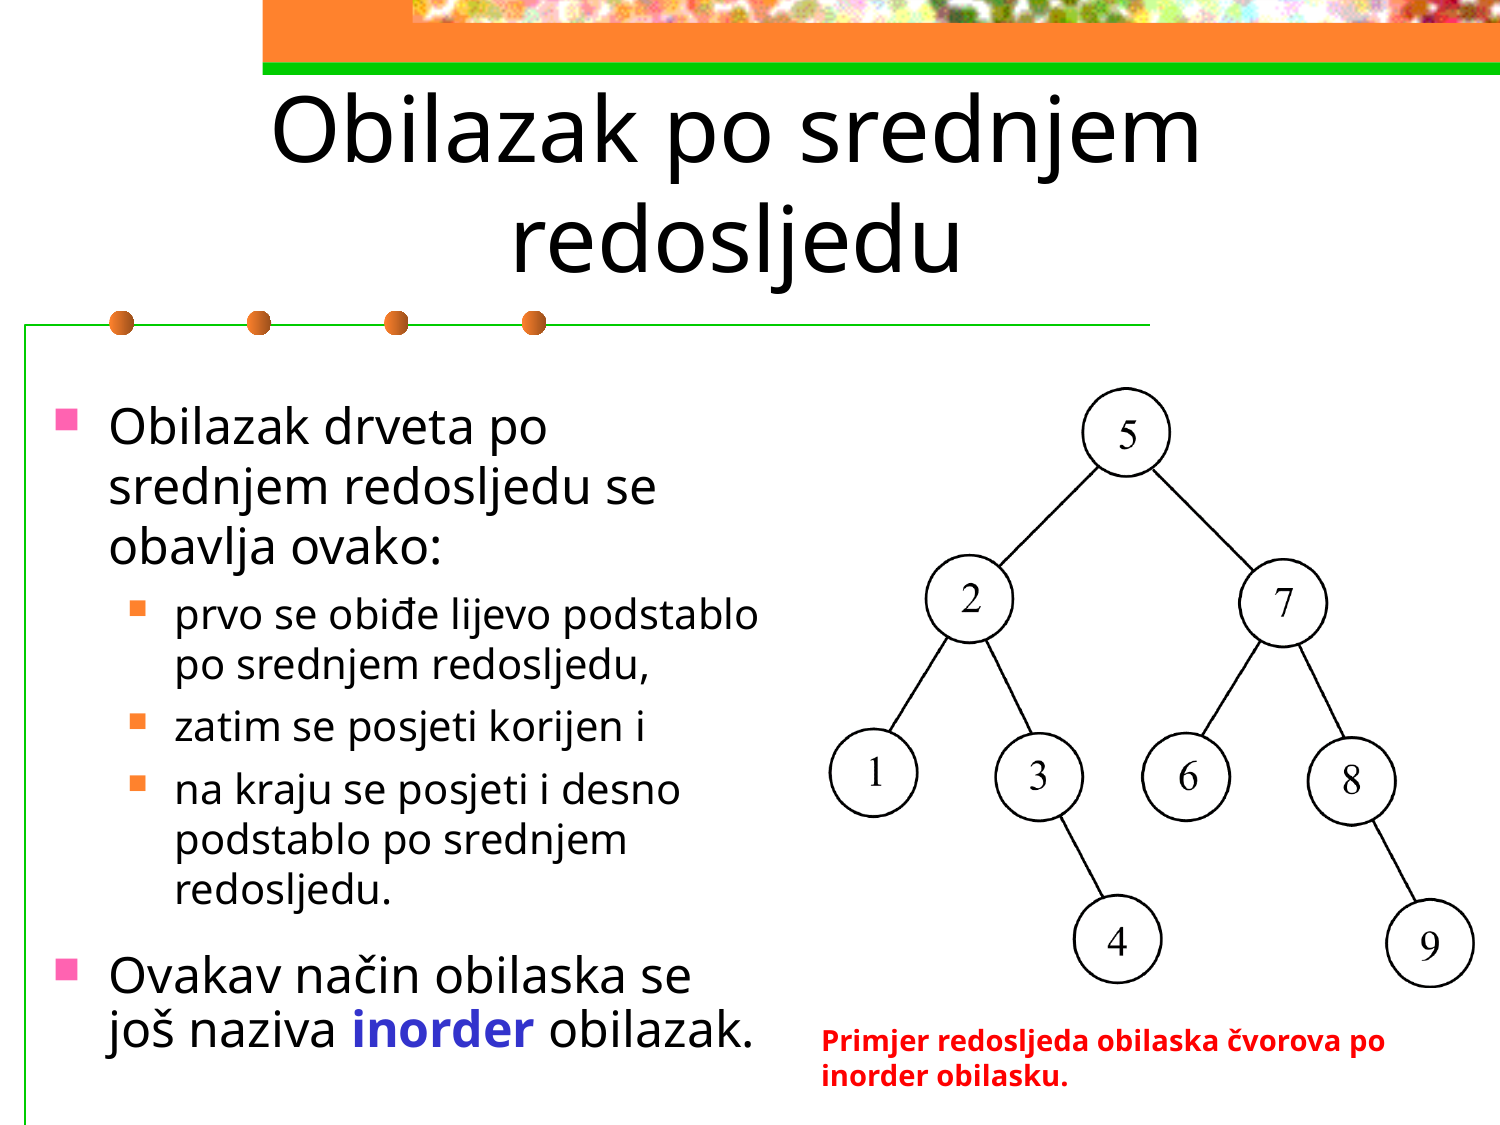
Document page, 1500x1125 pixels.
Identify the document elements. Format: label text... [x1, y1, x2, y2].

title Obilazak po srednjem redosljedu [24, 87, 1450, 275]
picture [828, 387, 1476, 988]
list Obilazak drveta po srednjem redosljedu se obavlja ovako: prvo se obiđe lijevo podstablo po srednjem redosljedu, zatim se posjeti korijen i na kraju se posjeti i desno podstablo po srednjem redosljedu. Ovakav način obilaska se još naziva inorder obilazak. [37, 387, 775, 1000]
picture [412, 0, 1500, 23]
text_box Primjer redosljeda obilaska čvorova po inorder obilasku. [806, 1015, 1419, 1100]
